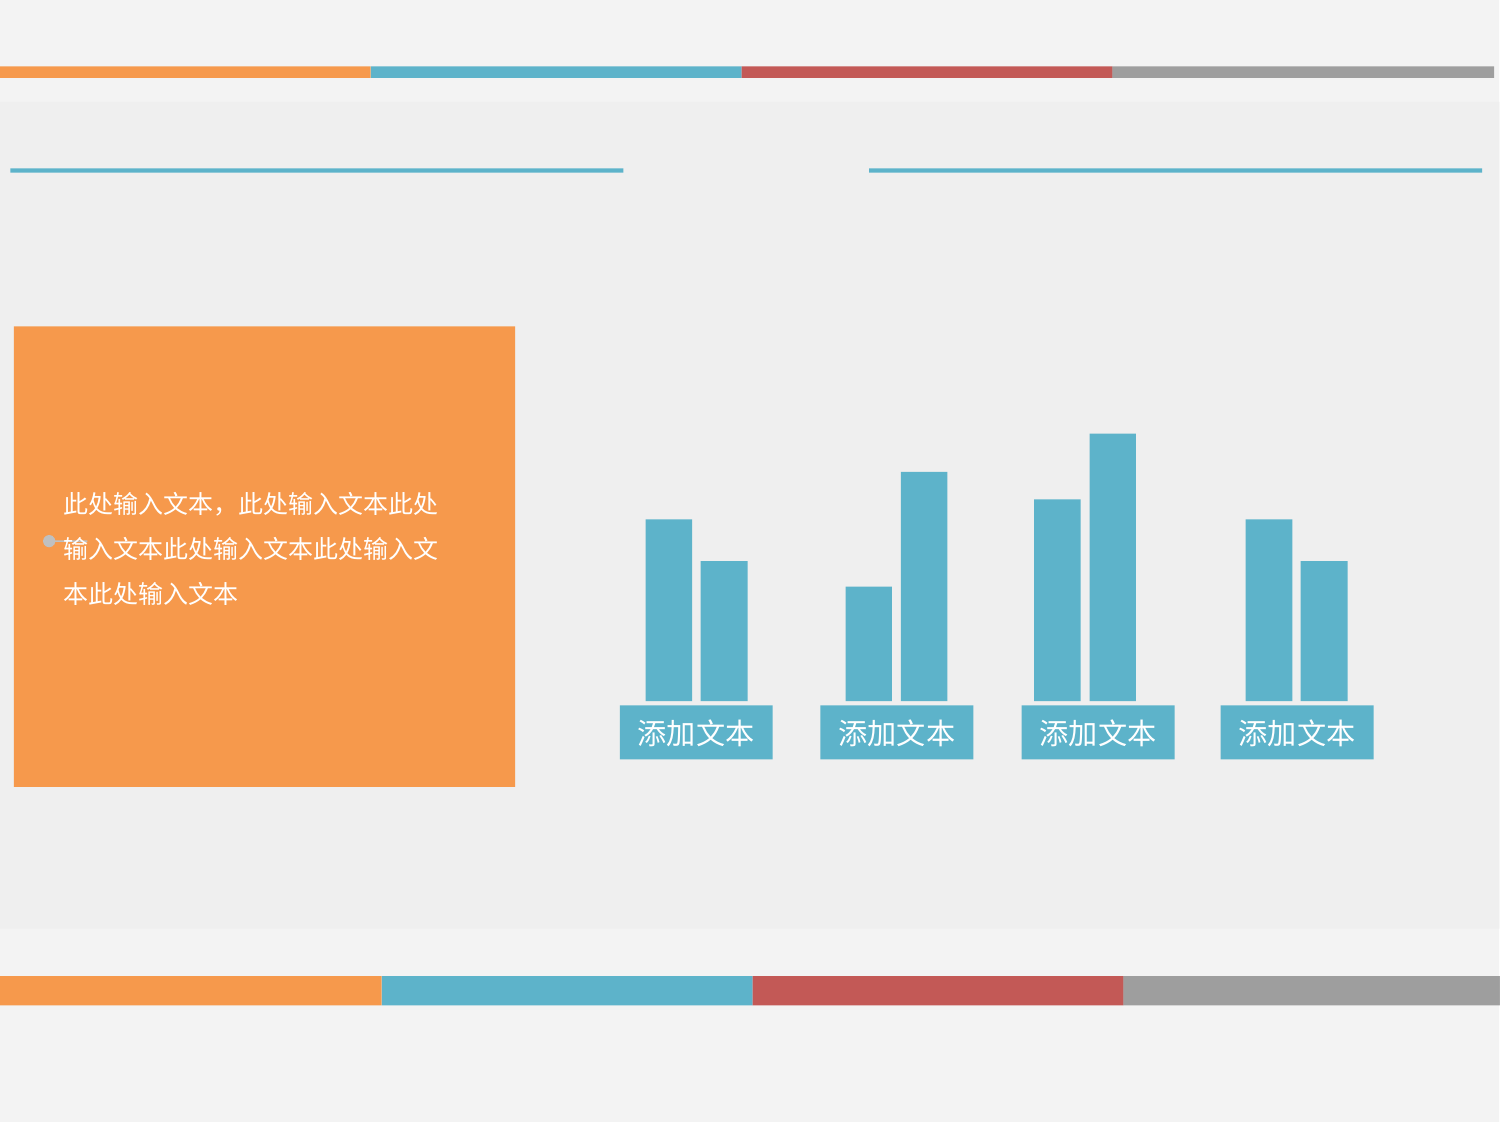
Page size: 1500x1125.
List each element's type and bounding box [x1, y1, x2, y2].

text_box [740, 64, 1110, 80]
text_box [751, 974, 1121, 1007]
text_box [380, 974, 751, 1007]
text_box [867, 166, 1484, 175]
text_box [48, 384, 455, 698]
text_box [1121, 974, 1500, 1007]
text_box [369, 64, 740, 80]
text_box [0, 974, 380, 1007]
text_box [8, 166, 625, 175]
text_box [594, 408, 1471, 760]
text_box [12, 324, 517, 789]
text_box [0, 64, 369, 80]
text_box [1110, 64, 1496, 80]
